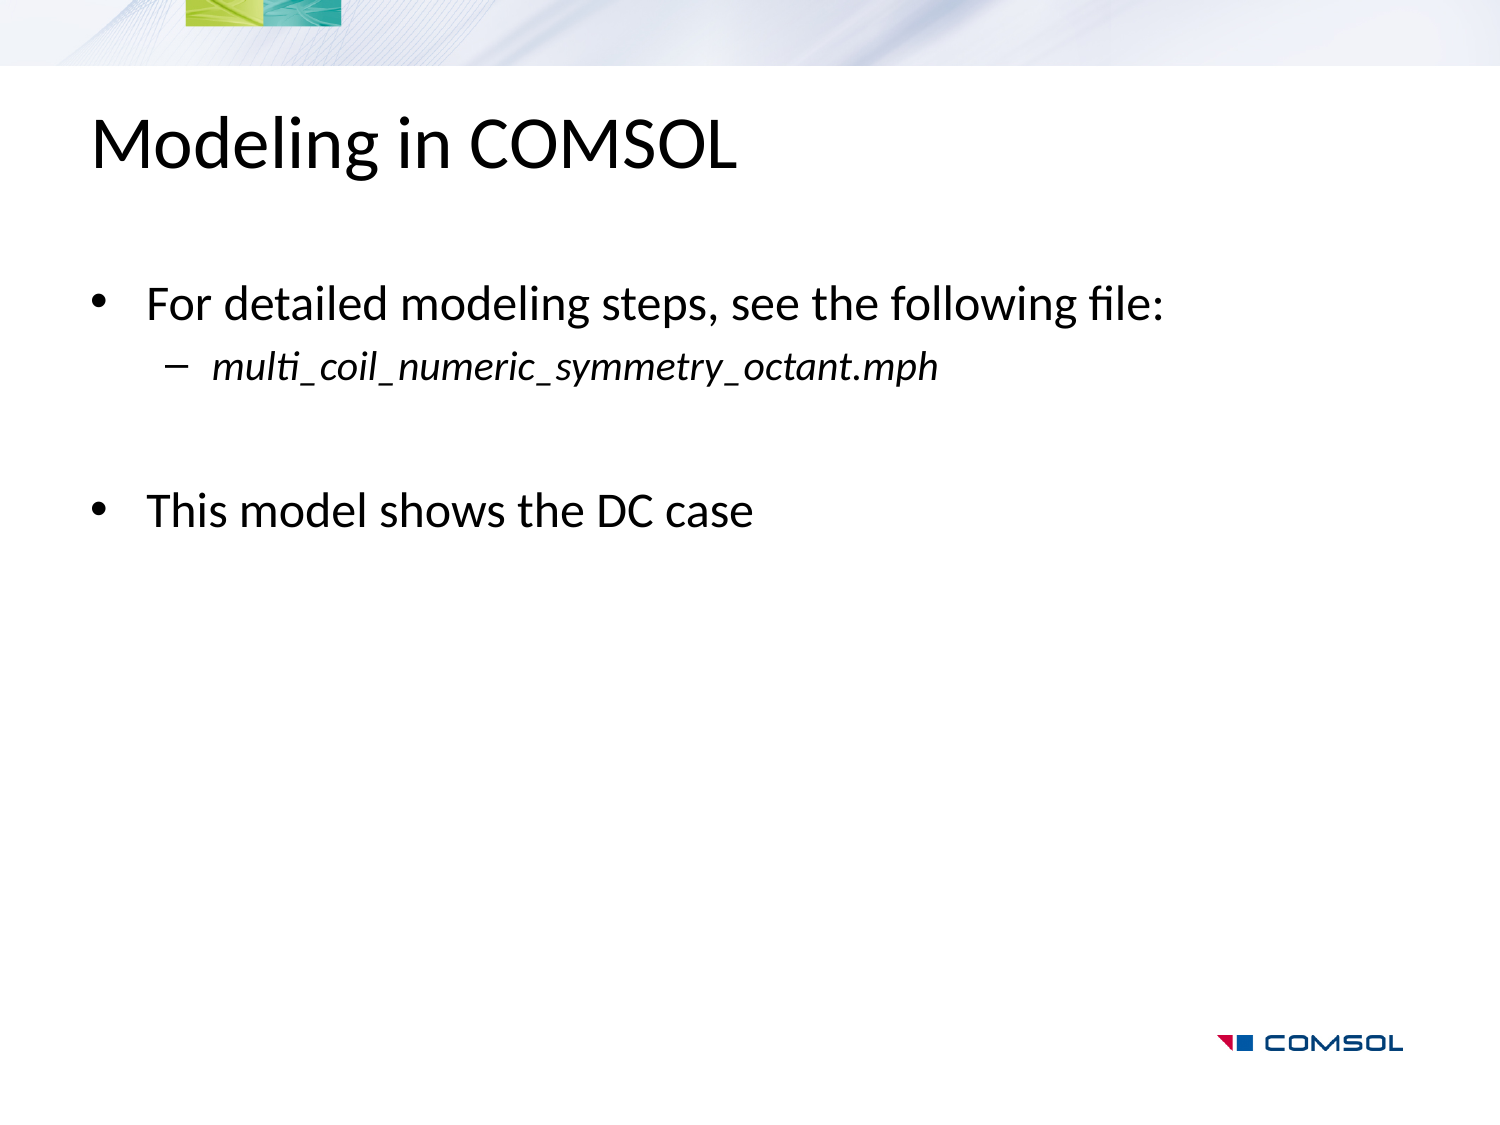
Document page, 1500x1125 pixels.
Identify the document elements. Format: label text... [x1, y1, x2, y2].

title Modeling in COMSOL [75, 45, 1425, 233]
list For detailed modeling steps, see the following file: multi_coil_numeric_symmetry_octant.mph This model shows the DC case [75, 262, 1425, 1005]
picture [0, 0, 1500, 1125]
